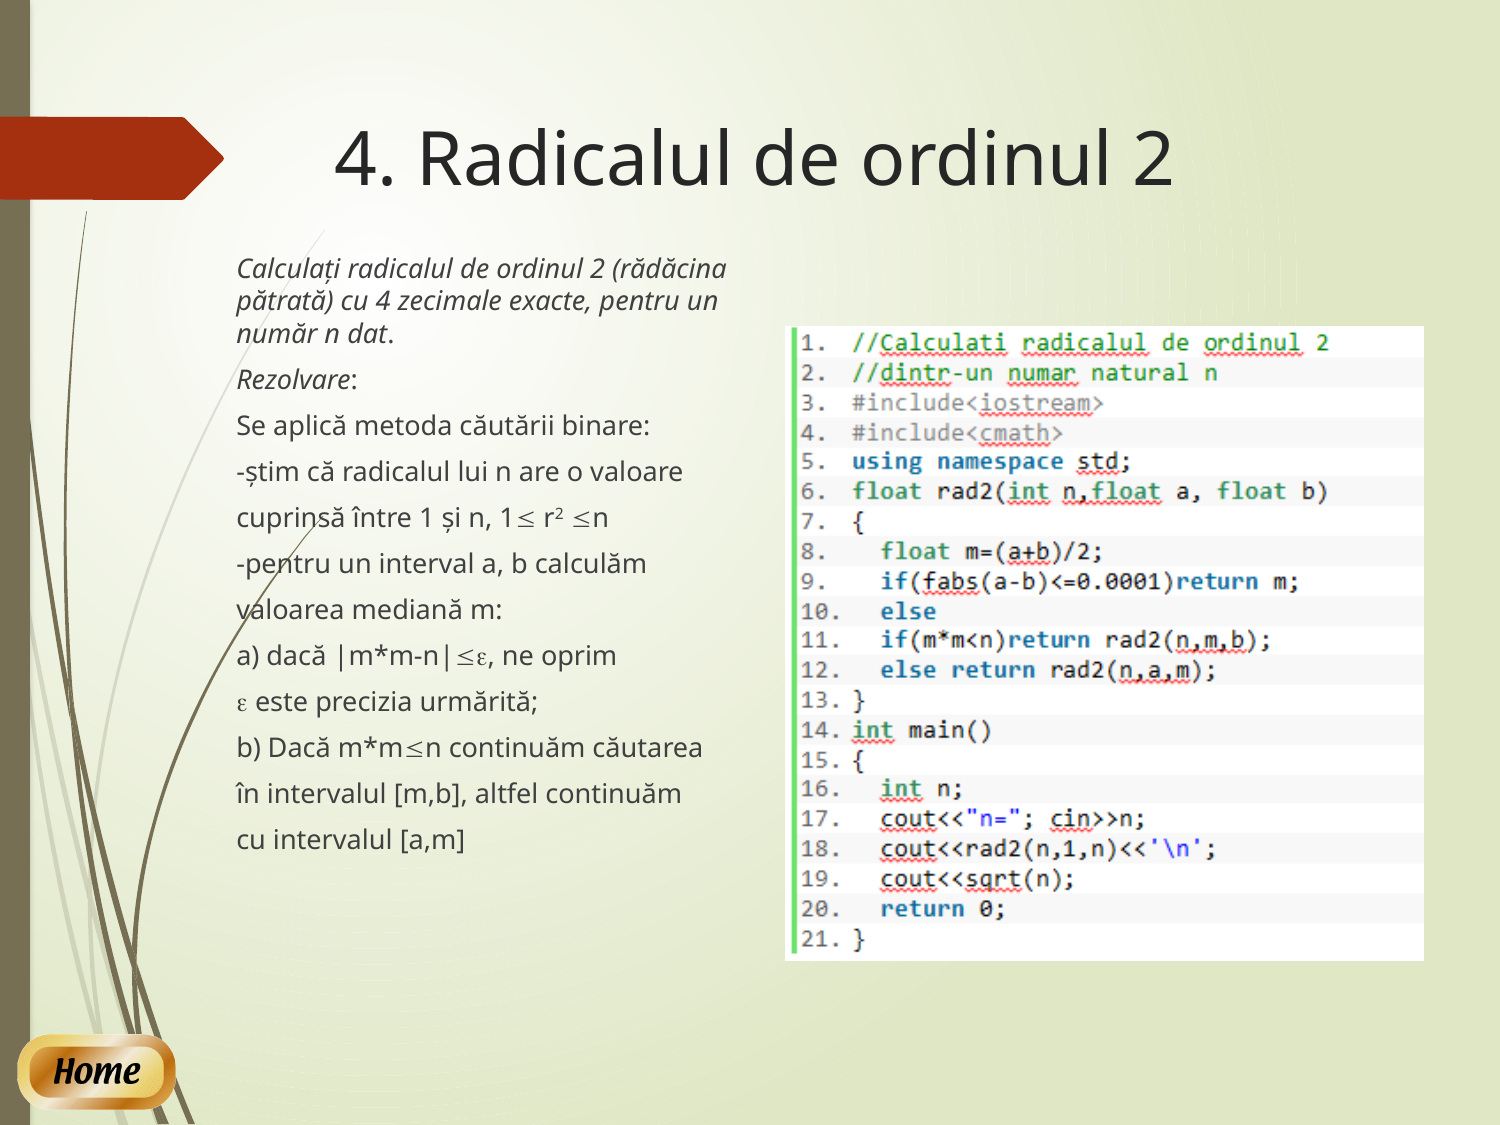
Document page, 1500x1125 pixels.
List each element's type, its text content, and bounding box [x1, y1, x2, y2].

picture [17, 1034, 176, 1110]
picture [785, 326, 1424, 961]
list Calculaţi radicalul de ordinul 2 (rădăcina pătrată) cu 4 zecimale exacte, pentru un număr n dat. Rezolvare: Se aplică metoda căutării binare: -ştim că radicalul lui n are o valoare cuprinsă între 1 şi n, 1 r2 n -pentru un interval a, b calculăm valoarea mediană m: a) dacă |m*m-n|, ne oprim  este precizia urmărită; b) Dacă m*mn continuăm căutarea în intervalul [m,b], altfel continuăm cu intervalul [a,m] [206, 243, 786, 864]
title 4. Radicalul de ordinul 2 [319, 102, 1400, 313]
